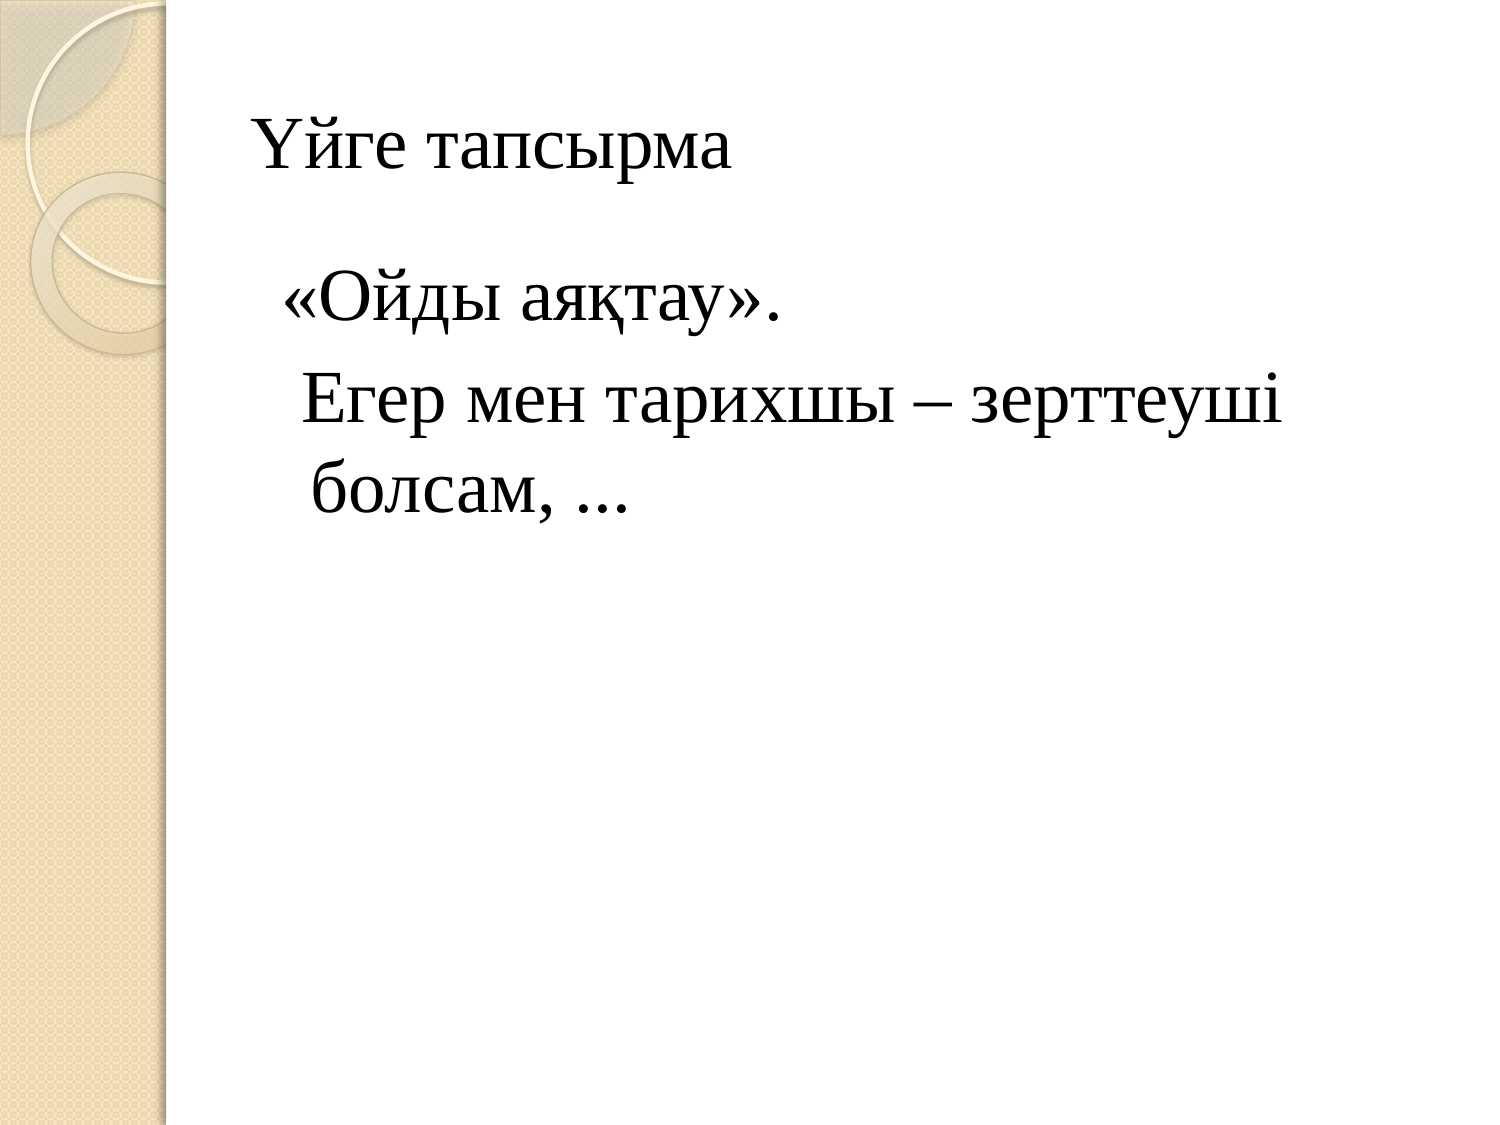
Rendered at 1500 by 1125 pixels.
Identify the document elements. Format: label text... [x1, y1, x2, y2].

list «Ойды аяқтау». Егер мен тарихшы – зерттеуші болсам, ... [235, 237, 1466, 1025]
title Үйге тапсырма [235, 45, 1466, 233]
